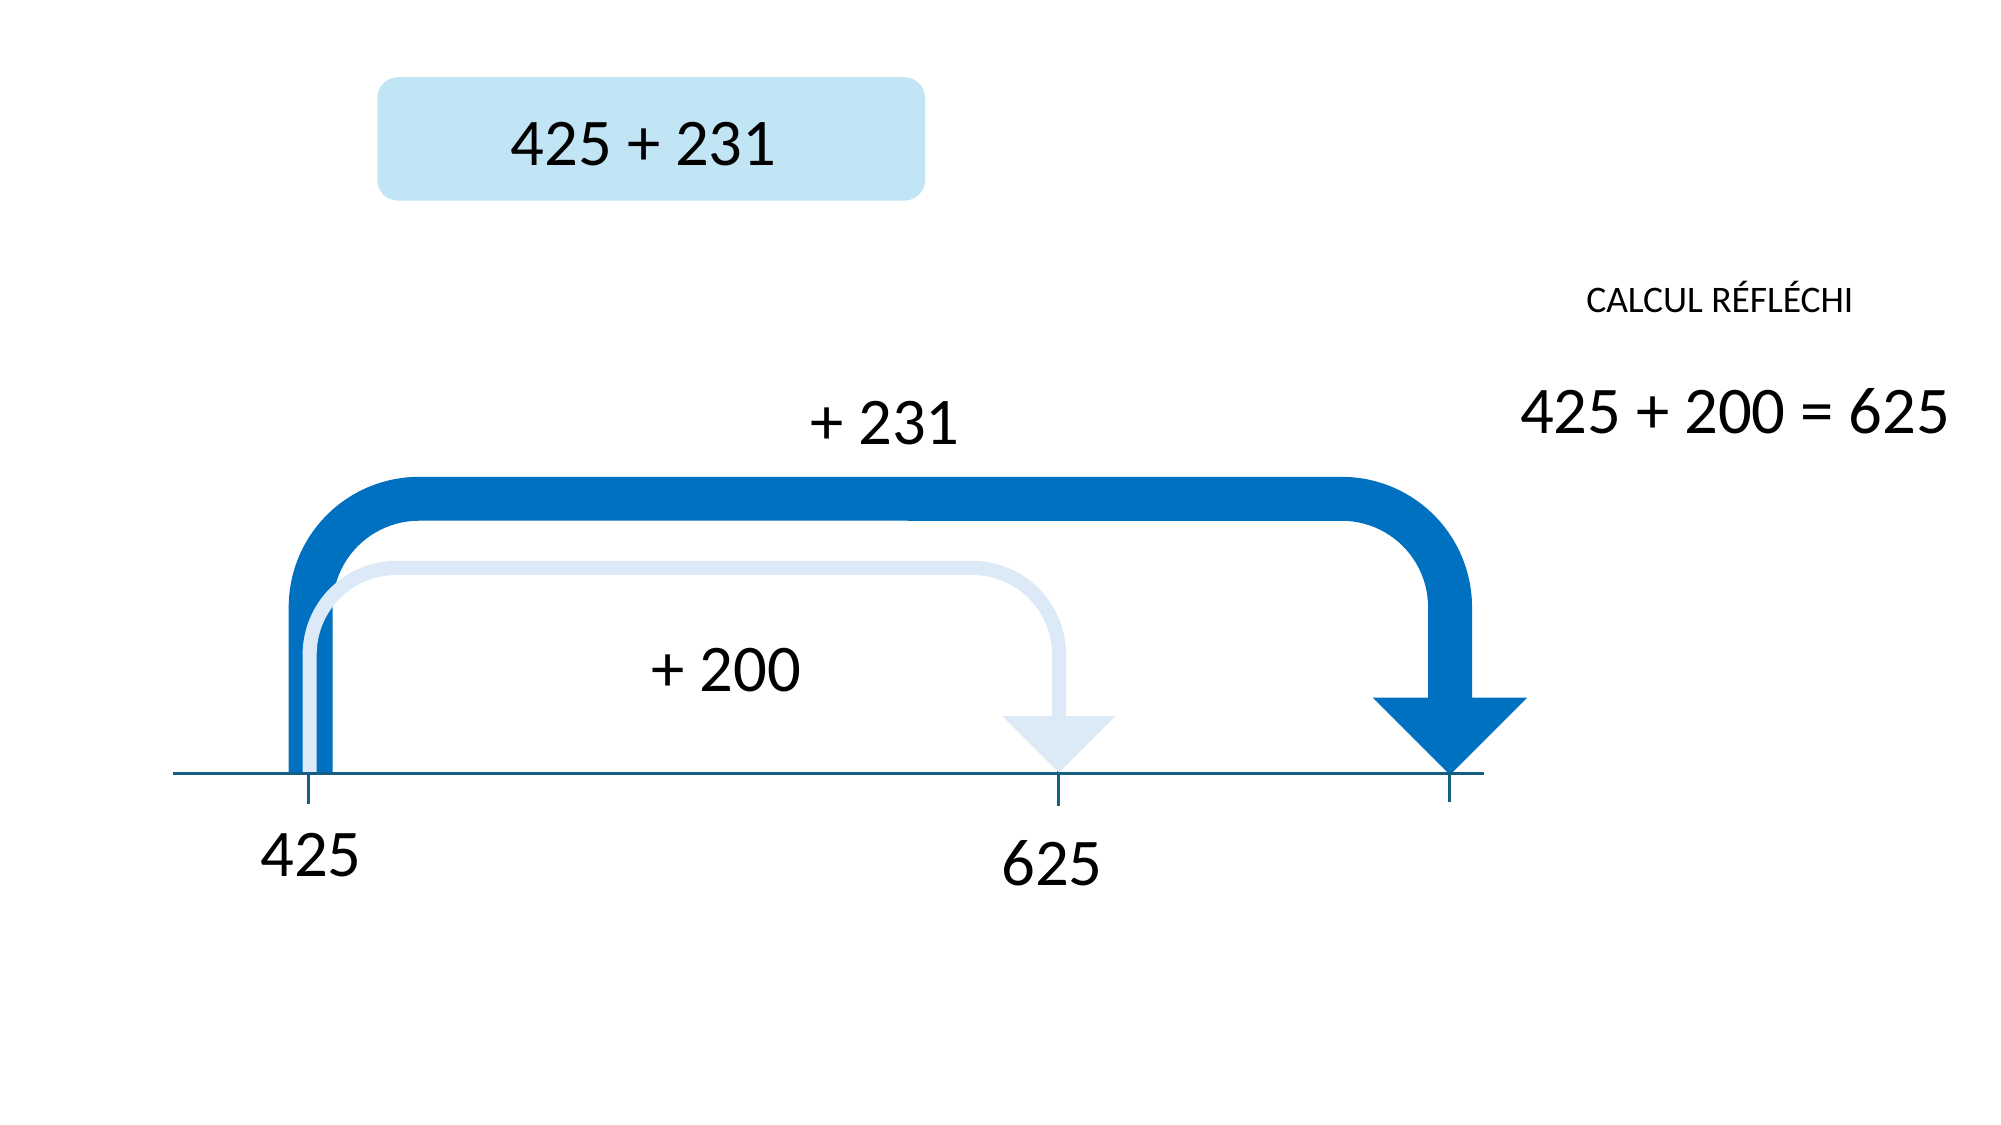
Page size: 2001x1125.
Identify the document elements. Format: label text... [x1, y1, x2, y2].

text_box [302, 560, 1116, 772]
text_box + 231 [643, 370, 1112, 466]
text_box 425 + 231 [375, 75, 927, 203]
text_box 425 [84, 802, 553, 897]
text_box CALCUL RÉFLÉCHI [1571, 267, 1878, 328]
text_box 625 [825, 811, 1294, 906]
text_box + 200 [484, 617, 954, 712]
text_box [288, 476, 1528, 772]
text_box 425 + 200 = 625 [1487, 359, 1983, 454]
